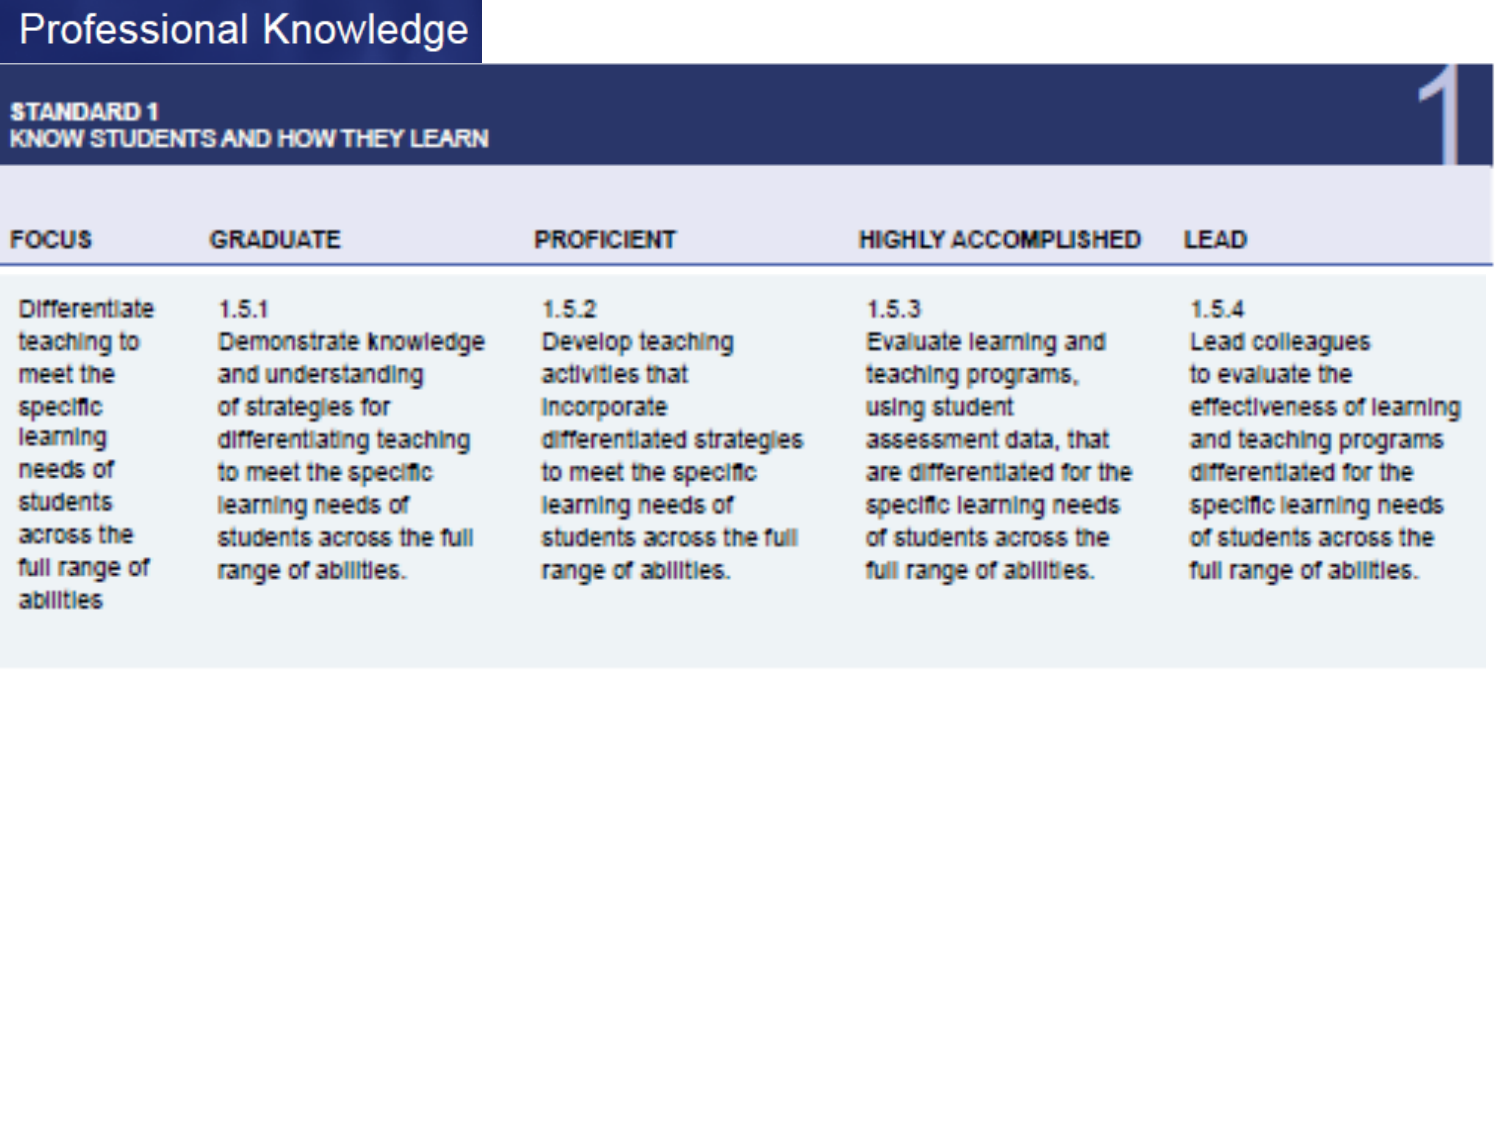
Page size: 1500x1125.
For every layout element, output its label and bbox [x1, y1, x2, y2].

list [0, 280, 1486, 672]
picture [0, 0, 1500, 274]
